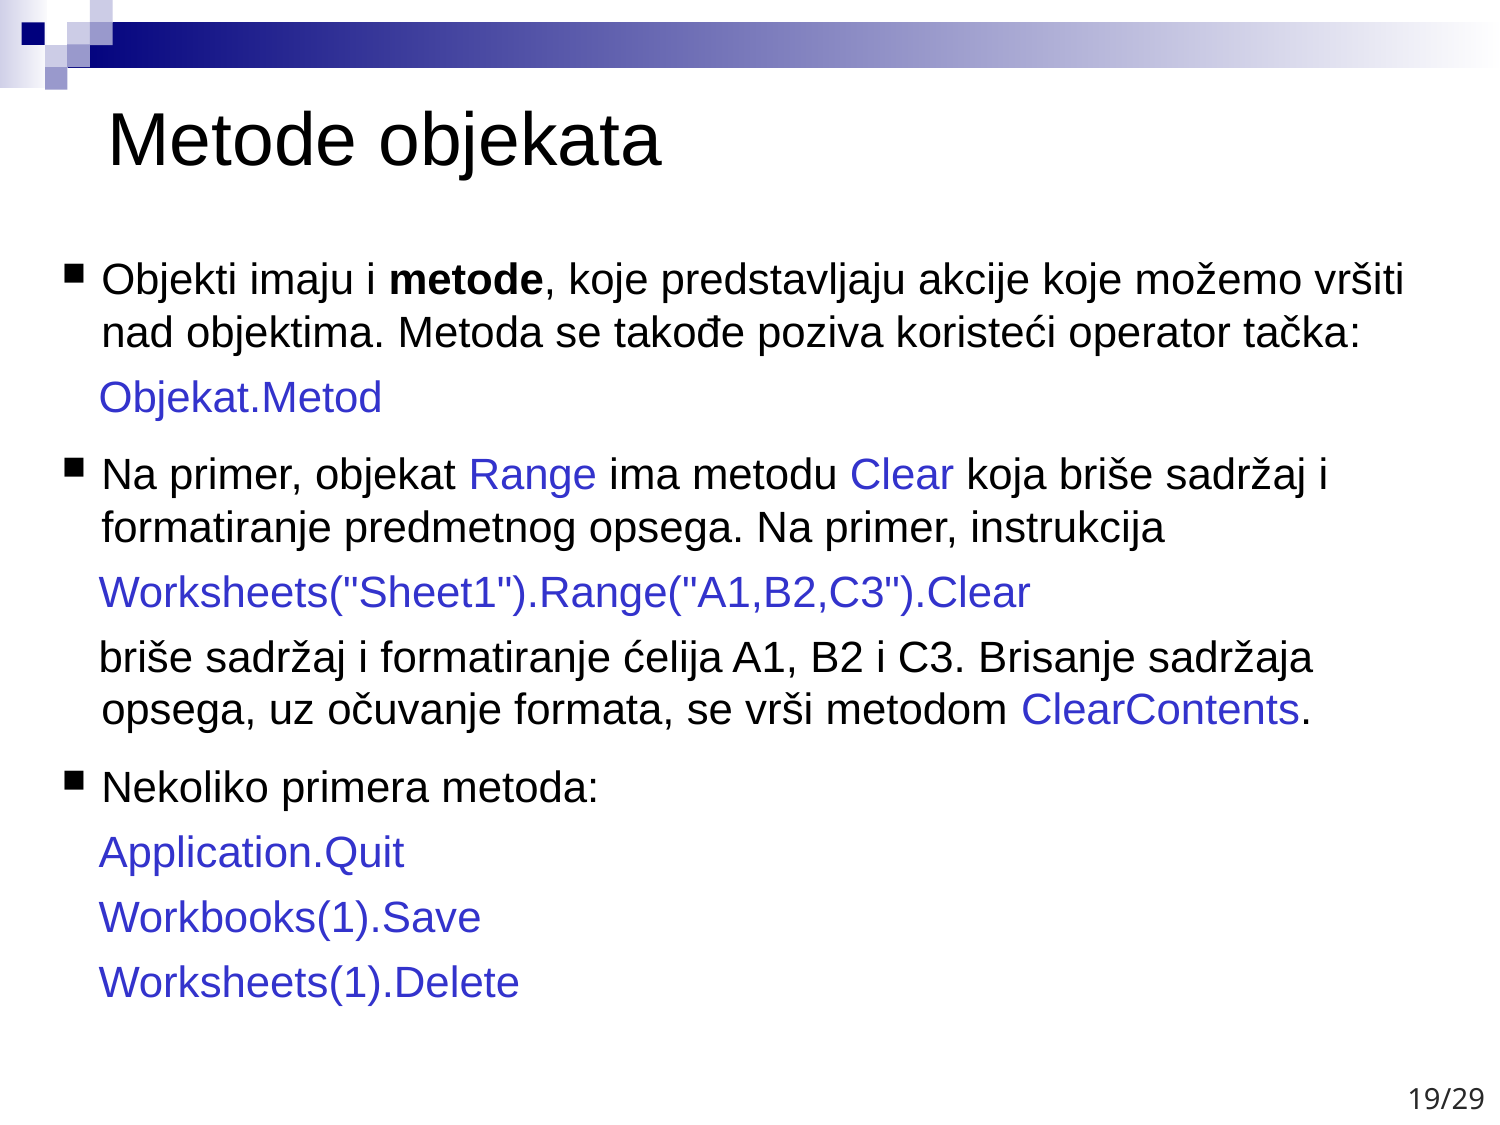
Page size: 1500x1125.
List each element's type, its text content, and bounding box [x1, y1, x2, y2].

list Objekti imaju i metode, koje predstavljaju akcije koje možemo vršiti nad objektima. Metoda se takođe poziva koristeći operator tačka: Objekat.Metod Na primer, objekat Range ima metodu Clear koja briše sadržaj i formatiranje predmetnog opsega. Na primer, instrukcija Worksheets("Sheet1").Range("A1,B2,C3").Clear briše sadržaj i formatiranje ćelija A1, B2 i C3. Brisanje sadržaja opsega, uz očuvanje formata, se vrši metodom ClearContents. Nekoliko primera metoda: Application.Quit Workbooks(1).Save Worksheets(1).Delete [46, 243, 1465, 1033]
text_box 19/29 [1374, 1072, 1500, 1123]
title Metode objekata [92, 75, 692, 197]
